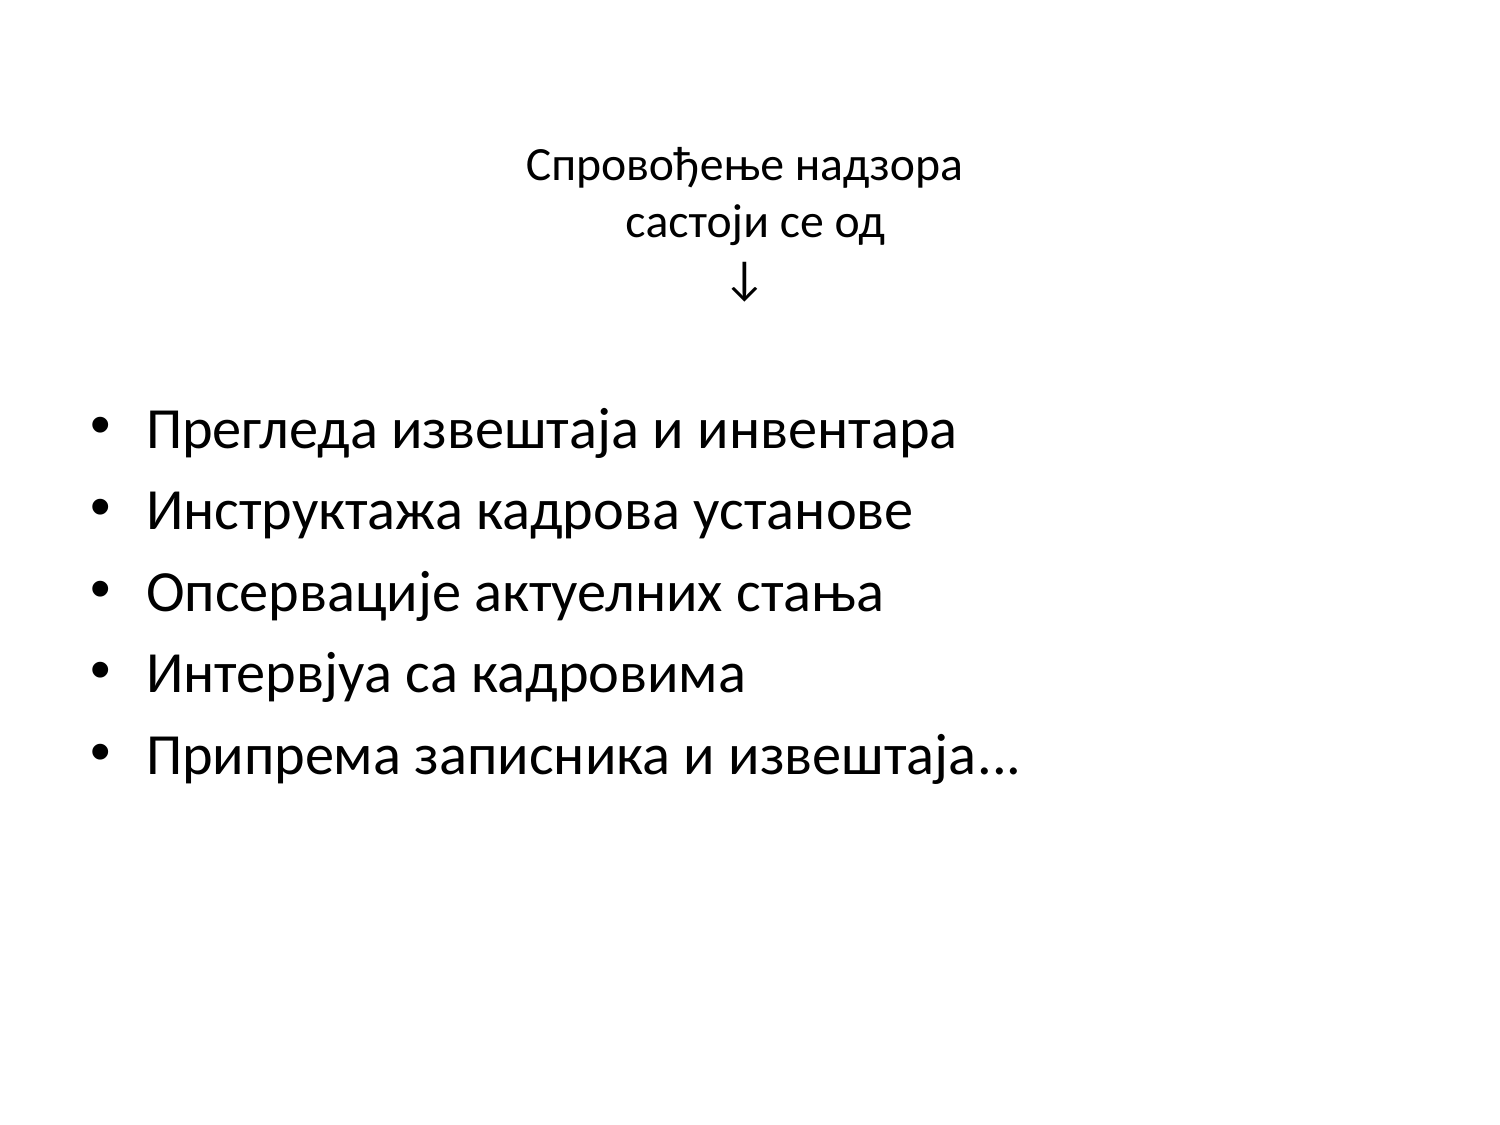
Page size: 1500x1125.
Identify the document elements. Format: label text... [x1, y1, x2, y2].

title Спровођење надзора састоји се од ↓ [75, 125, 1425, 313]
list Прегледа извештаја и инвентара Инструктажа кадрова установе Опсервације актуелних стања Интервјуа са кадровима Припрема записника и извештаја... [75, 382, 1425, 1125]
